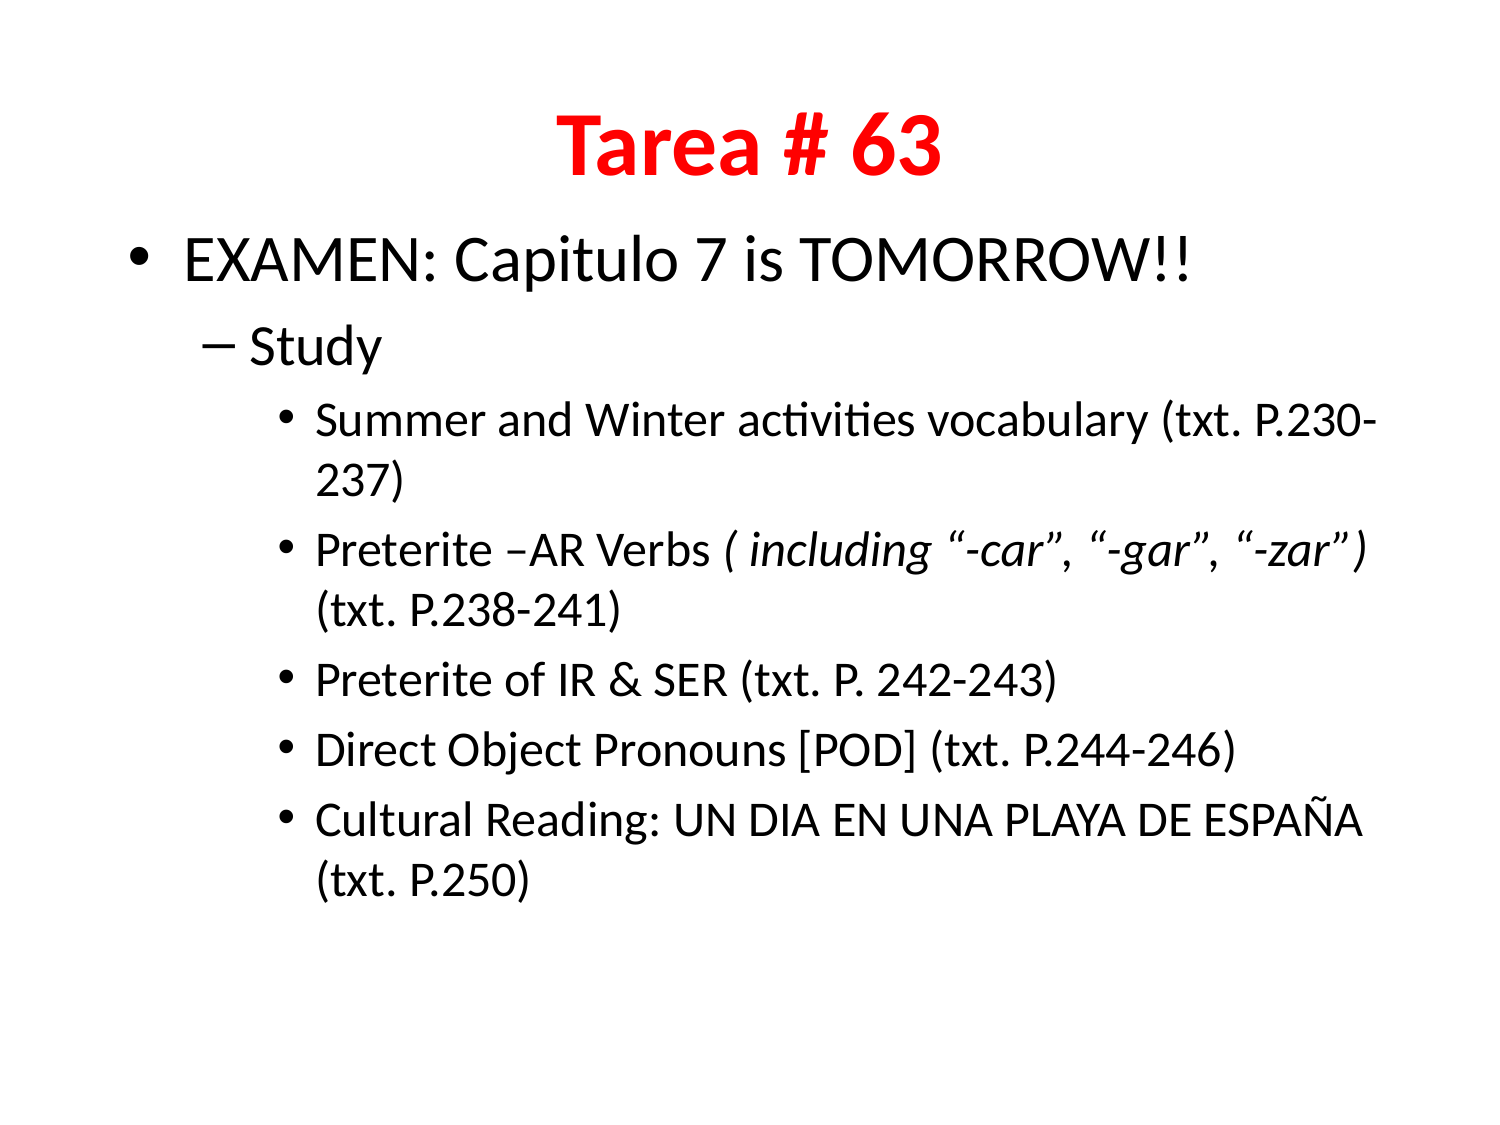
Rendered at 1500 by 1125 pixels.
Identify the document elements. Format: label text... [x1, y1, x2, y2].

title Tarea # 63 [75, 45, 1425, 233]
list EXAMEN: Capitulo 7 is TOMORROW!! Study Summer and Winter activities vocabulary (txt. P.230-237) Preterite –AR Verbs ( including “-car”, “-gar”, “-zar”) (txt. P.238-241) Preterite of IR & SER (txt. P. 242-243) Direct Object Pronouns [POD] (txt. P.244-246) Cultural Reading: UN DIA EN UNA PLAYA DE ESPAÑA (txt. P.250) [112, 207, 1438, 950]
